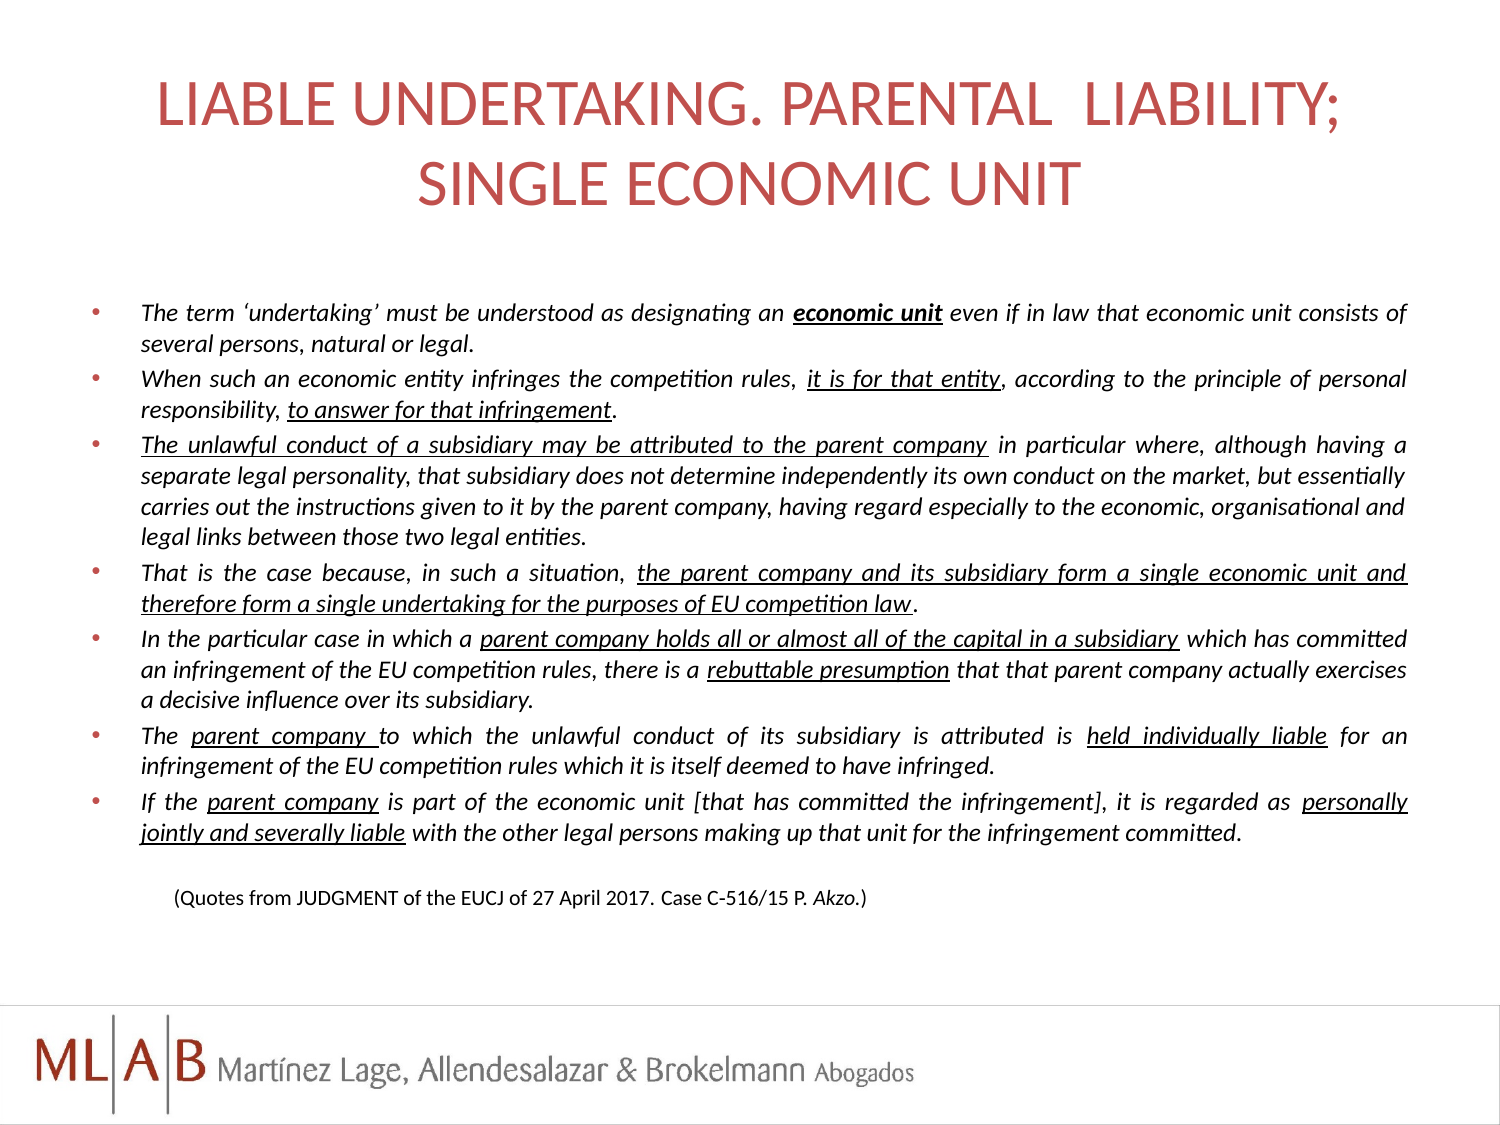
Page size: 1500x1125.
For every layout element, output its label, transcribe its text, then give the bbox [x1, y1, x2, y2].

list The term ‘undertaking’ must be understood as designating an economic unit even if in law that economic unit consists of several persons, natural or legal. When such an economic entity infringes the competition rules, it is for that entity, according to the principle of personal responsibility, to answer for that infringement. The unlawful conduct of a subsidiary may be attributed to the parent company in particular where, although having a separate legal personality, that subsidiary does not determine independently its own conduct on the market, but essentially carries out the instructions given to it by the parent company, having regard especially to the economic, organisational and legal links between those two legal entities. That is the case because, in such a situation, the parent company and its subsidiary form a single economic unit and therefore form a single undertaking for the purposes of EU competition law. In the particular case in which a parent company holds all or almost all of the capital in a subsidiary which has committed an infringement of the EU competition rules, there is a rebuttable presumption that that parent company actually exercises a decisive influence over its subsidiary. The parent company to which the unlawful conduct of its subsidiary is attributed is held individually liable for an infringement of the EU competition rules which it is itself deemed to have infringed. If the parent company is part of the economic unit [that has committed the infringement], it is regarded as personally jointly and severally liable with the other legal persons making up that unit for the infringement committed. (Quotes from JUDGMENT of the EUCJ of 27 April 2017. Case C‑516/15 P. Akzo.) [76, 255, 1423, 941]
picture [0, 1003, 1500, 1125]
title LIABLE UNDERTAKING. PARENTAL LIABILITY; SINGLE ECONOMIC UNIT [75, 45, 1425, 233]
